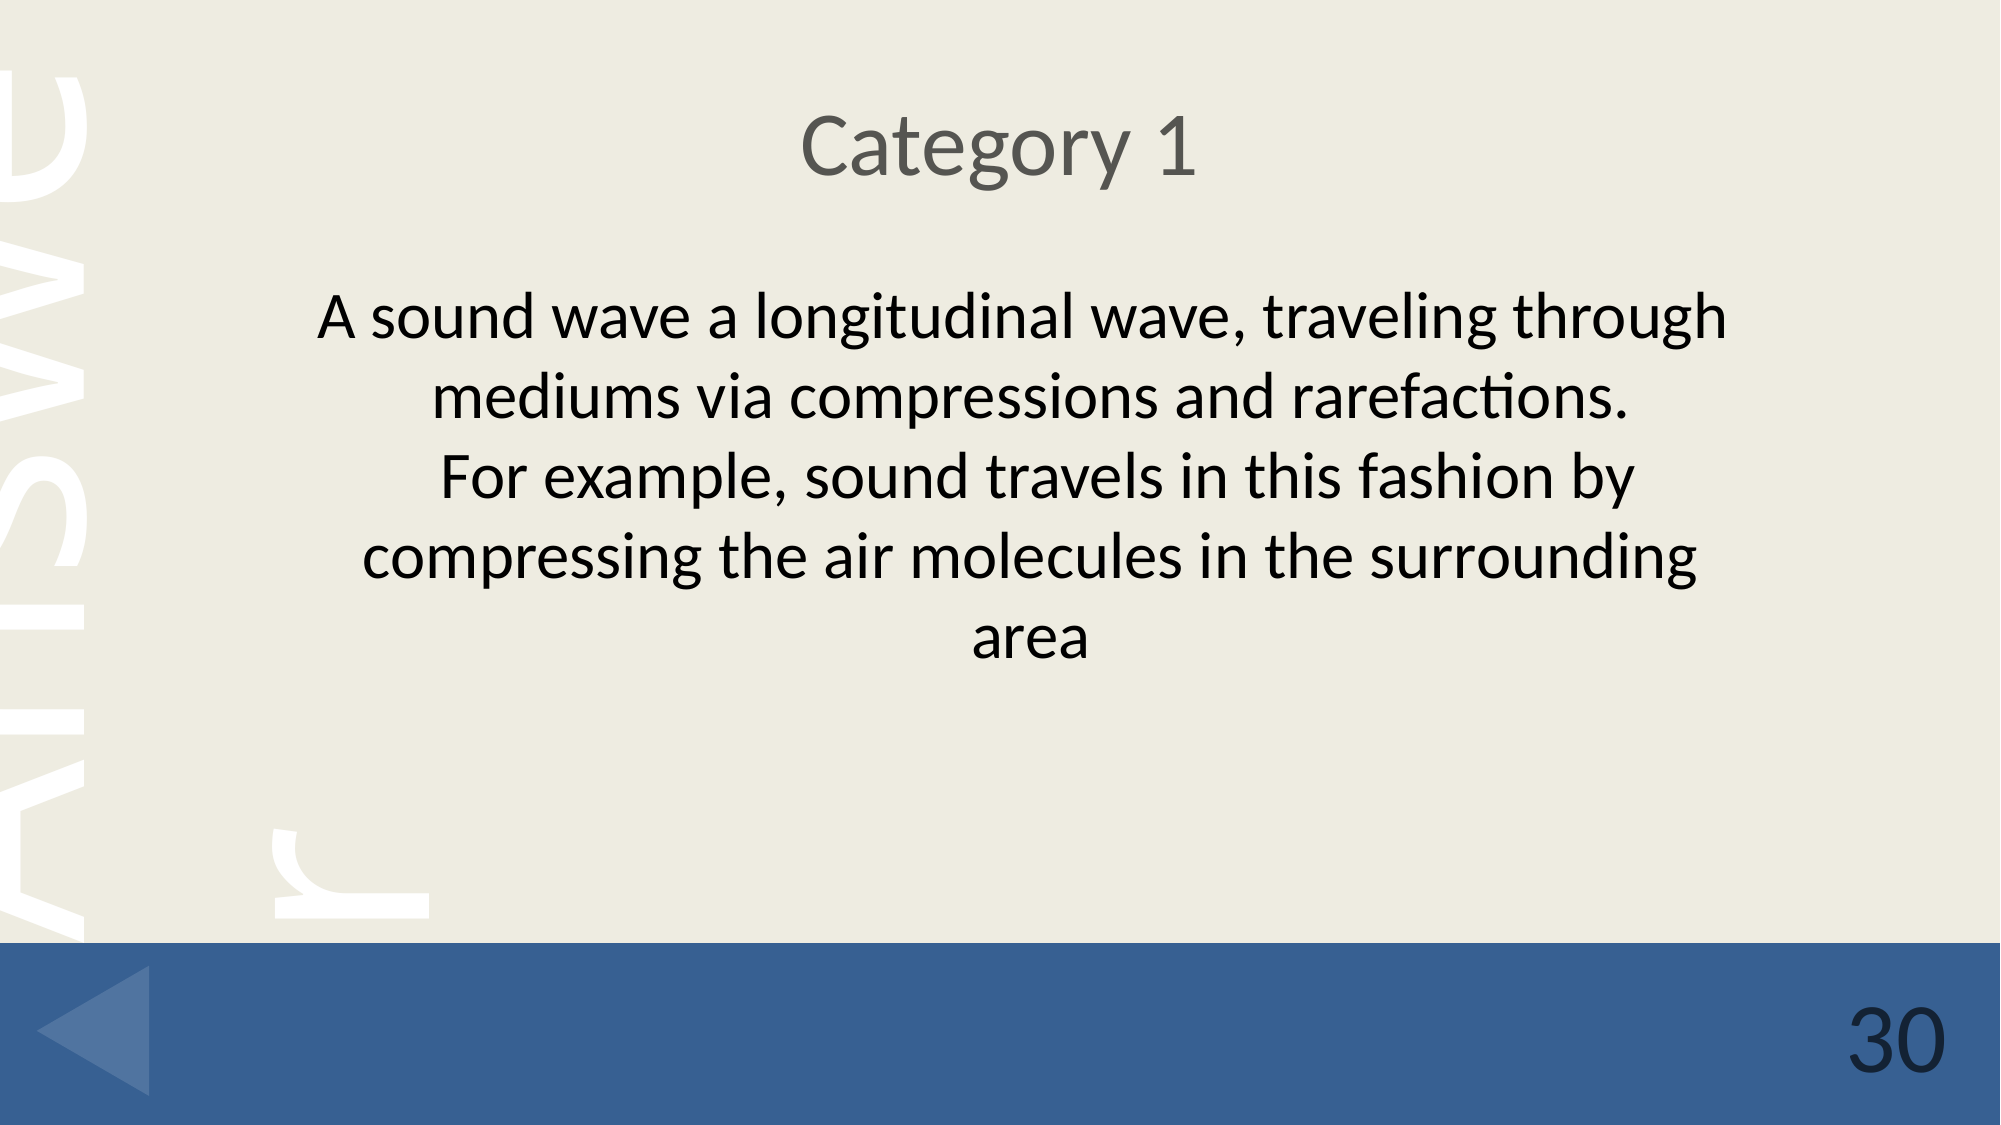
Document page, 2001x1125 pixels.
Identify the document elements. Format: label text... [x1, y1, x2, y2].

list 30 [1494, 967, 1963, 1097]
title Category 1 [99, 45, 1900, 233]
list A sound wave a longitudinal wave, traveling through mediums via compressions and rarefactions. For example, sound travels in this fashion by compressing the air molecules in the surrounding area [302, 307, 1760, 636]
